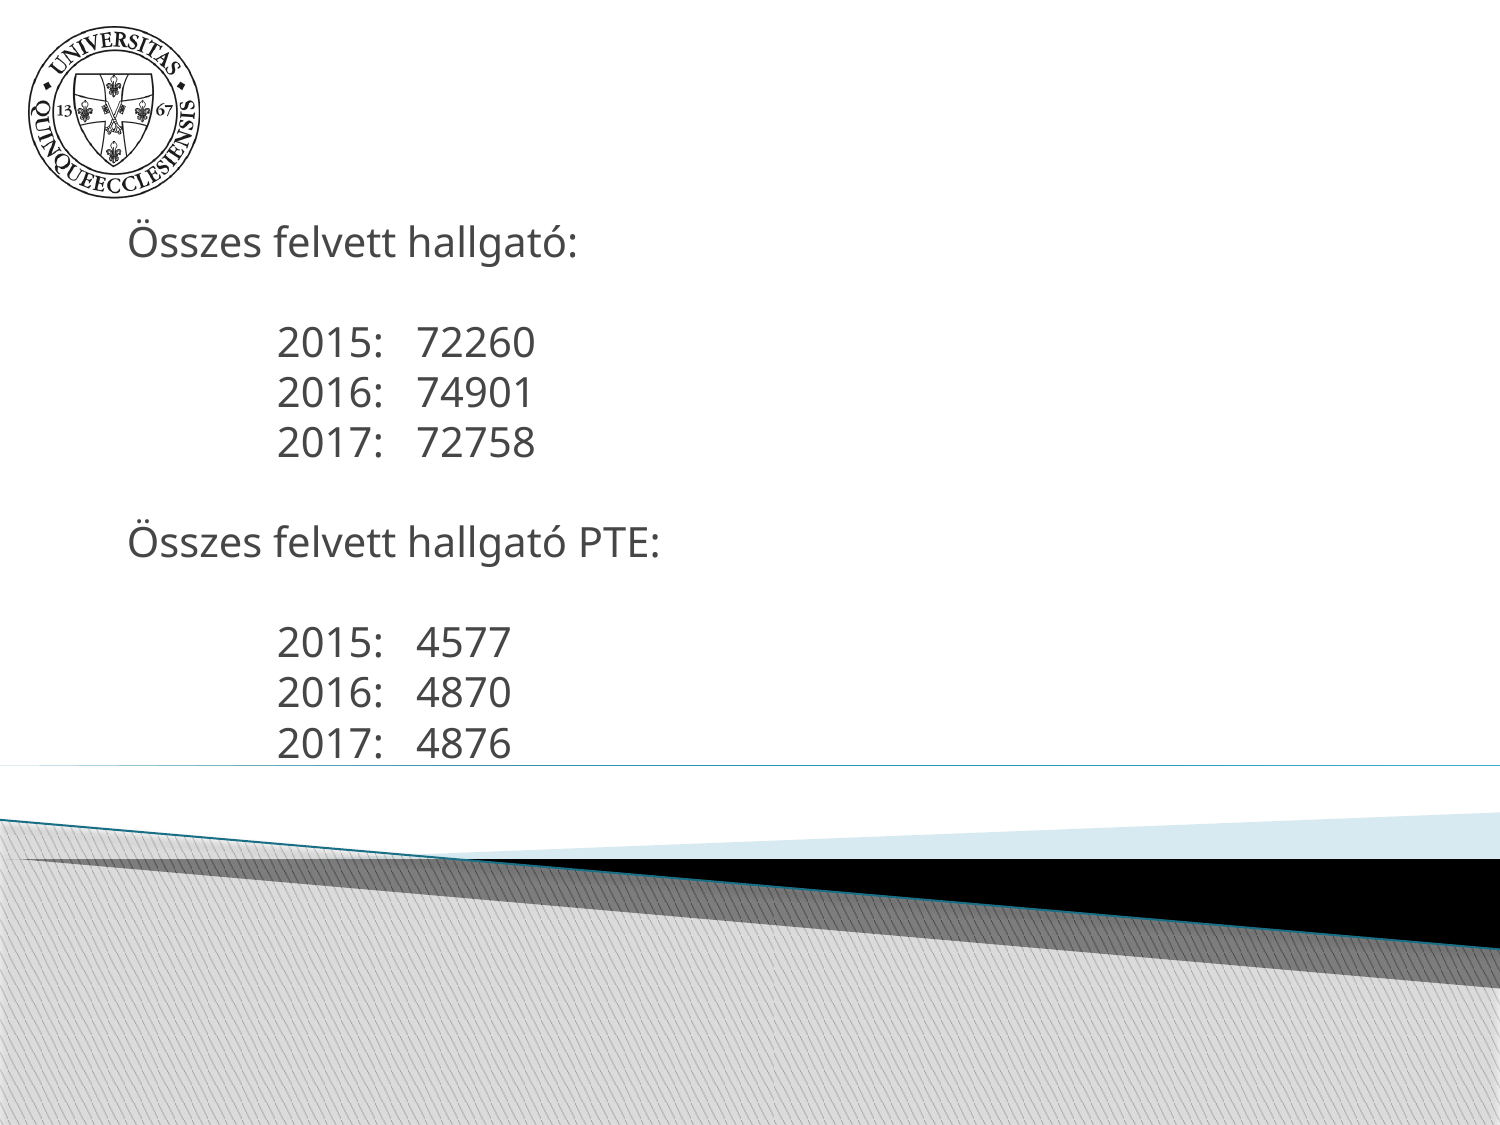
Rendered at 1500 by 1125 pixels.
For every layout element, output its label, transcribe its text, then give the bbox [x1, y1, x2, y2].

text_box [25, 24, 201, 199]
title Összes felvett hallgató: 2015: 72260 2016: 74901 2017: 72758 Összes felvett hallgató PTE: 2015: 4577 2016: 4870 2017: 4876 [112, 208, 1388, 799]
picture [5, 859, 1500, 989]
